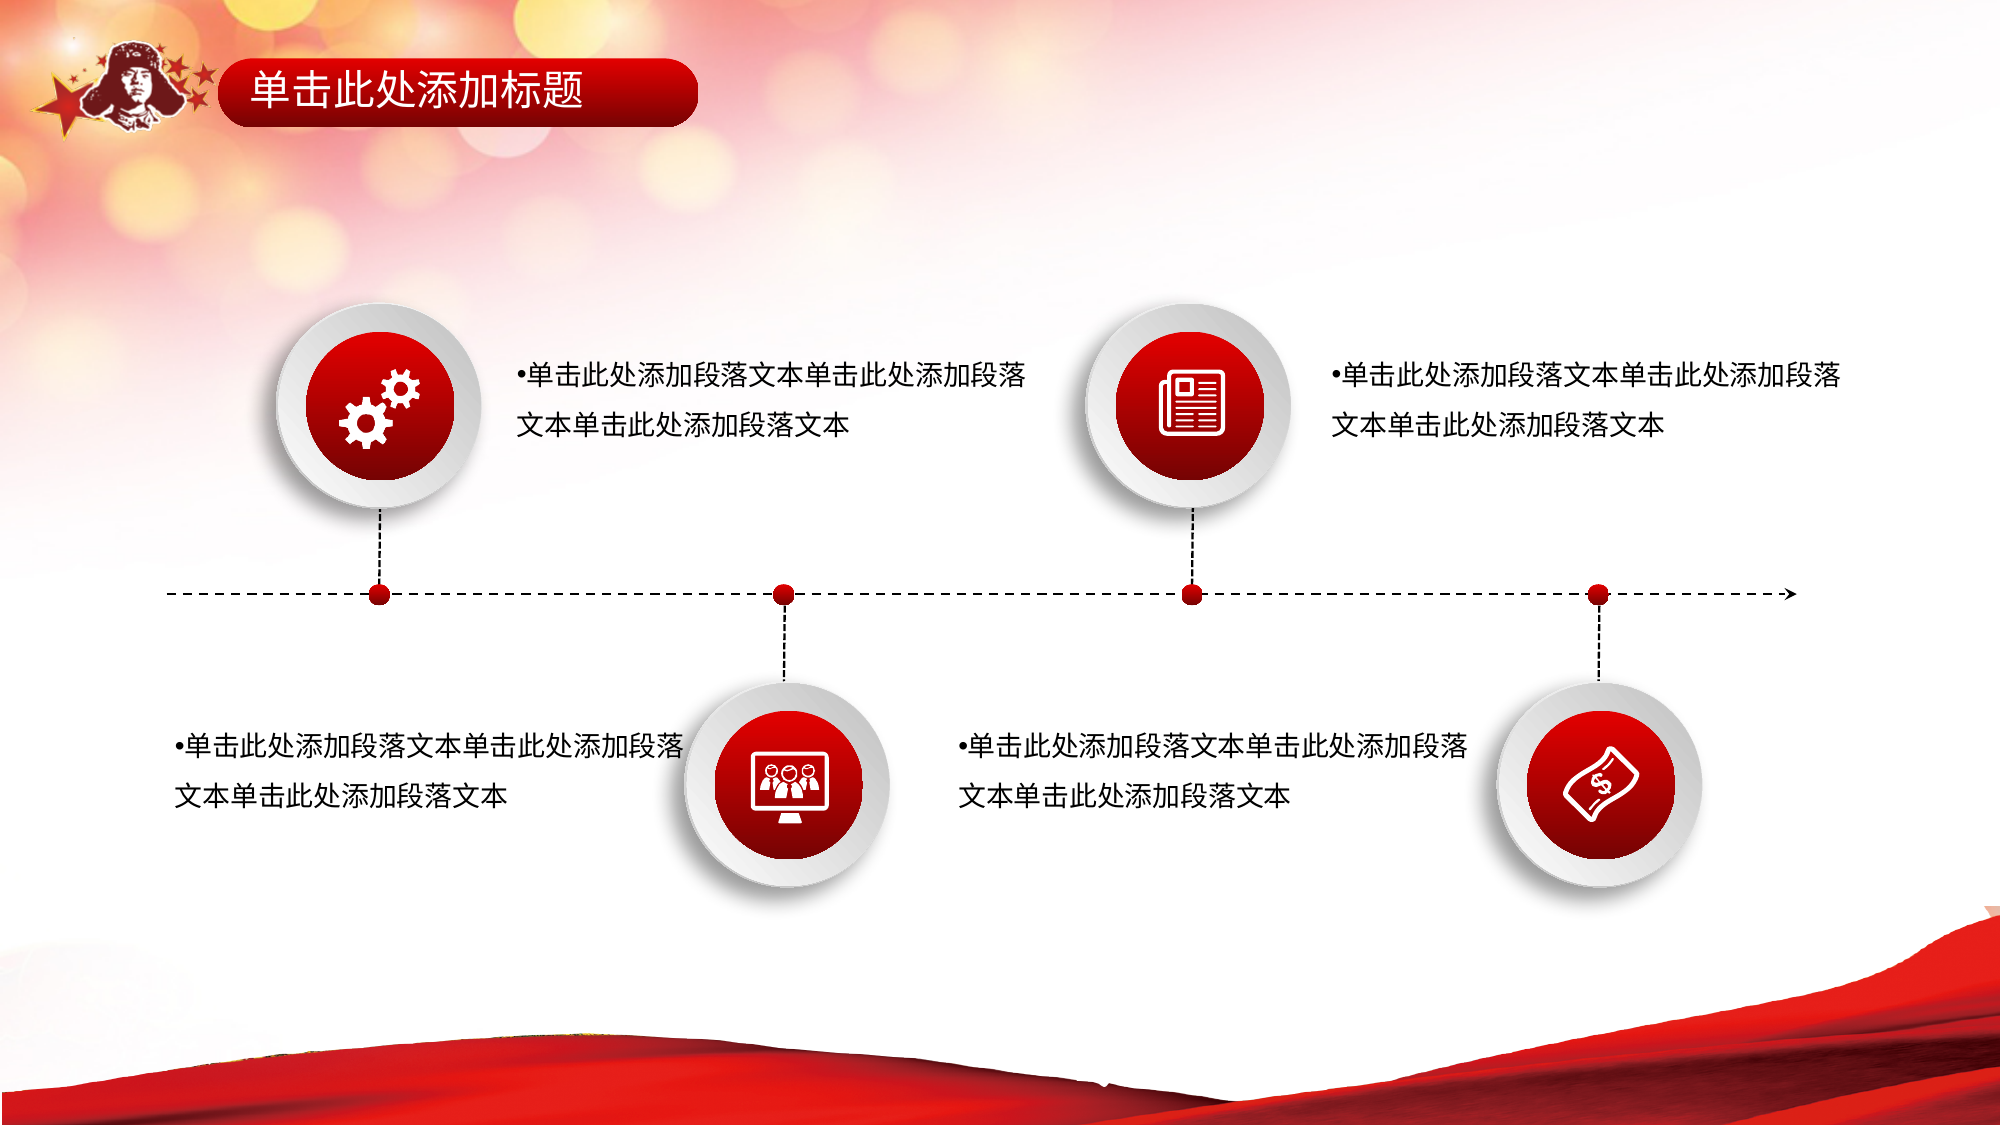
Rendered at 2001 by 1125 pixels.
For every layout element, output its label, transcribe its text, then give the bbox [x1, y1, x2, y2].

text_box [684, 681, 890, 888]
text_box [166, 480, 1797, 705]
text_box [276, 302, 482, 509]
text_box [229, 57, 700, 129]
text_box 单击此处添加段落文本单击此处添加段落文本单击此处添加段落文本 [943, 705, 1492, 886]
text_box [1085, 302, 1291, 509]
text_box 单击此处添加标题 [238, 58, 658, 120]
text_box 单击此处添加段落文本单击此处添加段落文本单击此处添加段落文本 [1316, 333, 1865, 514]
picture [0, 0, 2001, 1125]
text_box 单击此处添加段落文本单击此处添加段落文本单击此处添加段落文本 [501, 333, 1050, 480]
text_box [1496, 681, 1703, 888]
text_box 单击此处添加段落文本单击此处添加段落文本单击此处添加段落文本 [159, 704, 684, 886]
